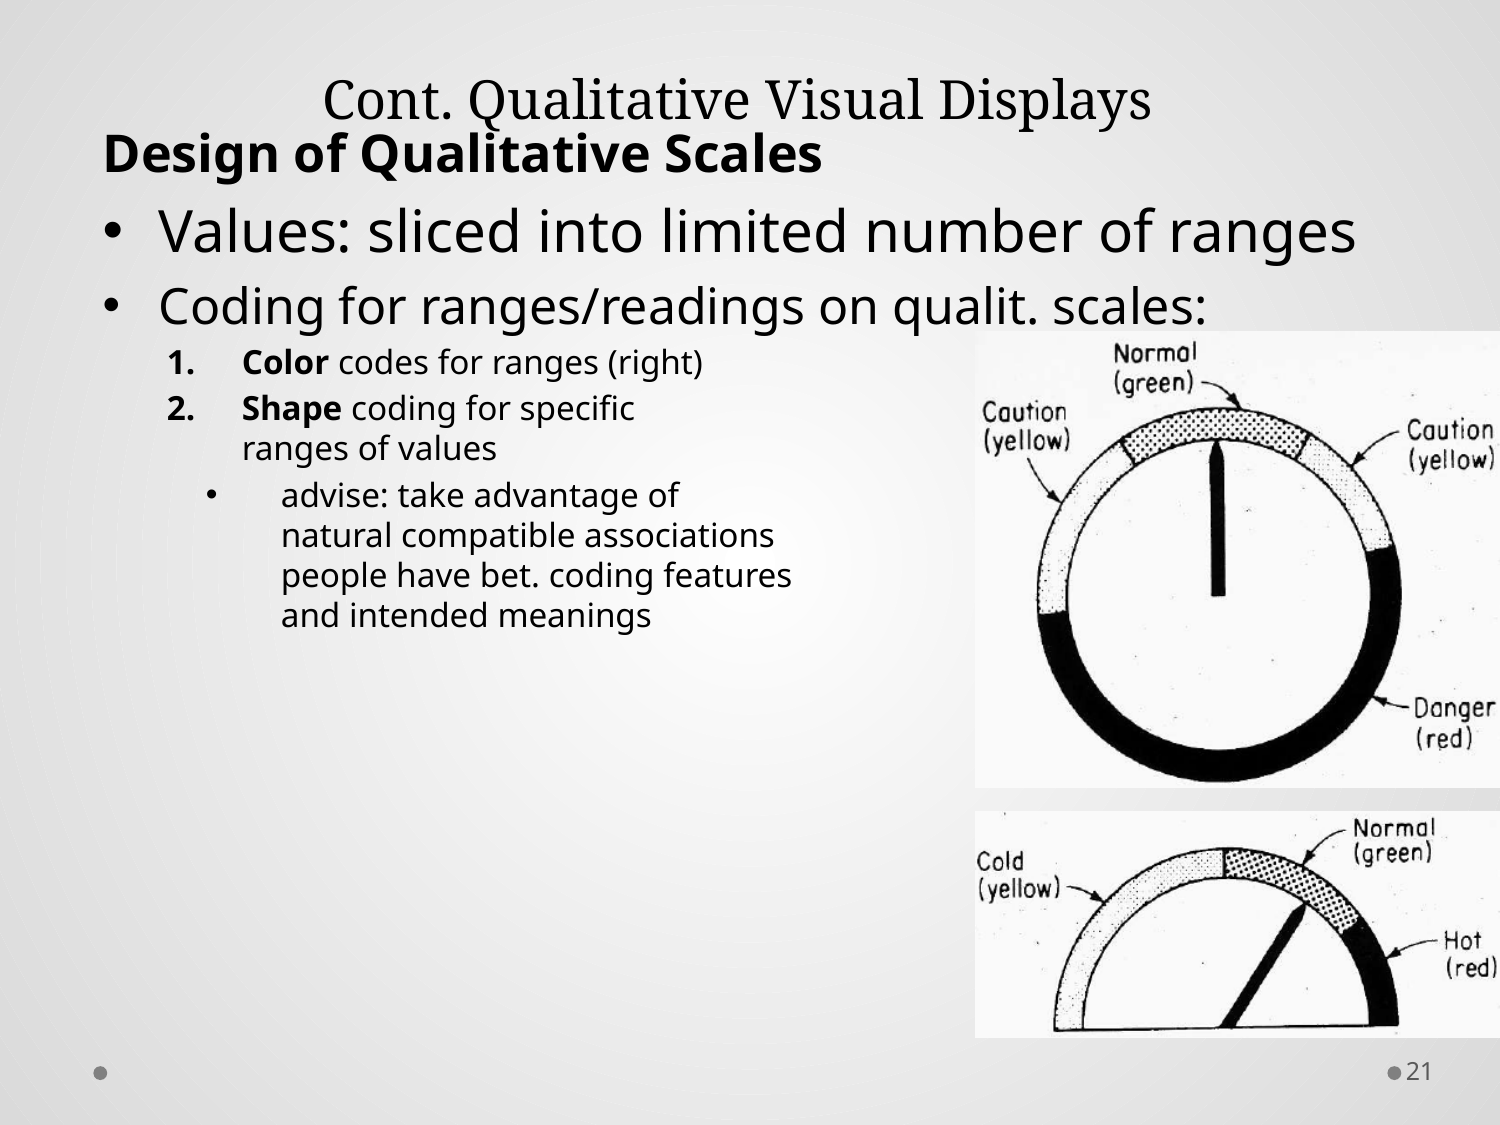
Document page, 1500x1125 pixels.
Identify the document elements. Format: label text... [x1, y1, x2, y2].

picture [974, 331, 1500, 788]
title Cont. Qualitative Visual Displays [62, 37, 1413, 138]
slide_number 21 [1401, 1046, 1494, 1103]
picture [974, 810, 1500, 1038]
list Design of Qualitative Scales Values: sliced into limited number of ranges Coding for ranges/readings on qualit. scales: Color codes for ranges (right) Shape coding for specific ranges of values advise: take advantage of natural compatible associations people have bet. coding features and intended meanings [87, 112, 1438, 1125]
